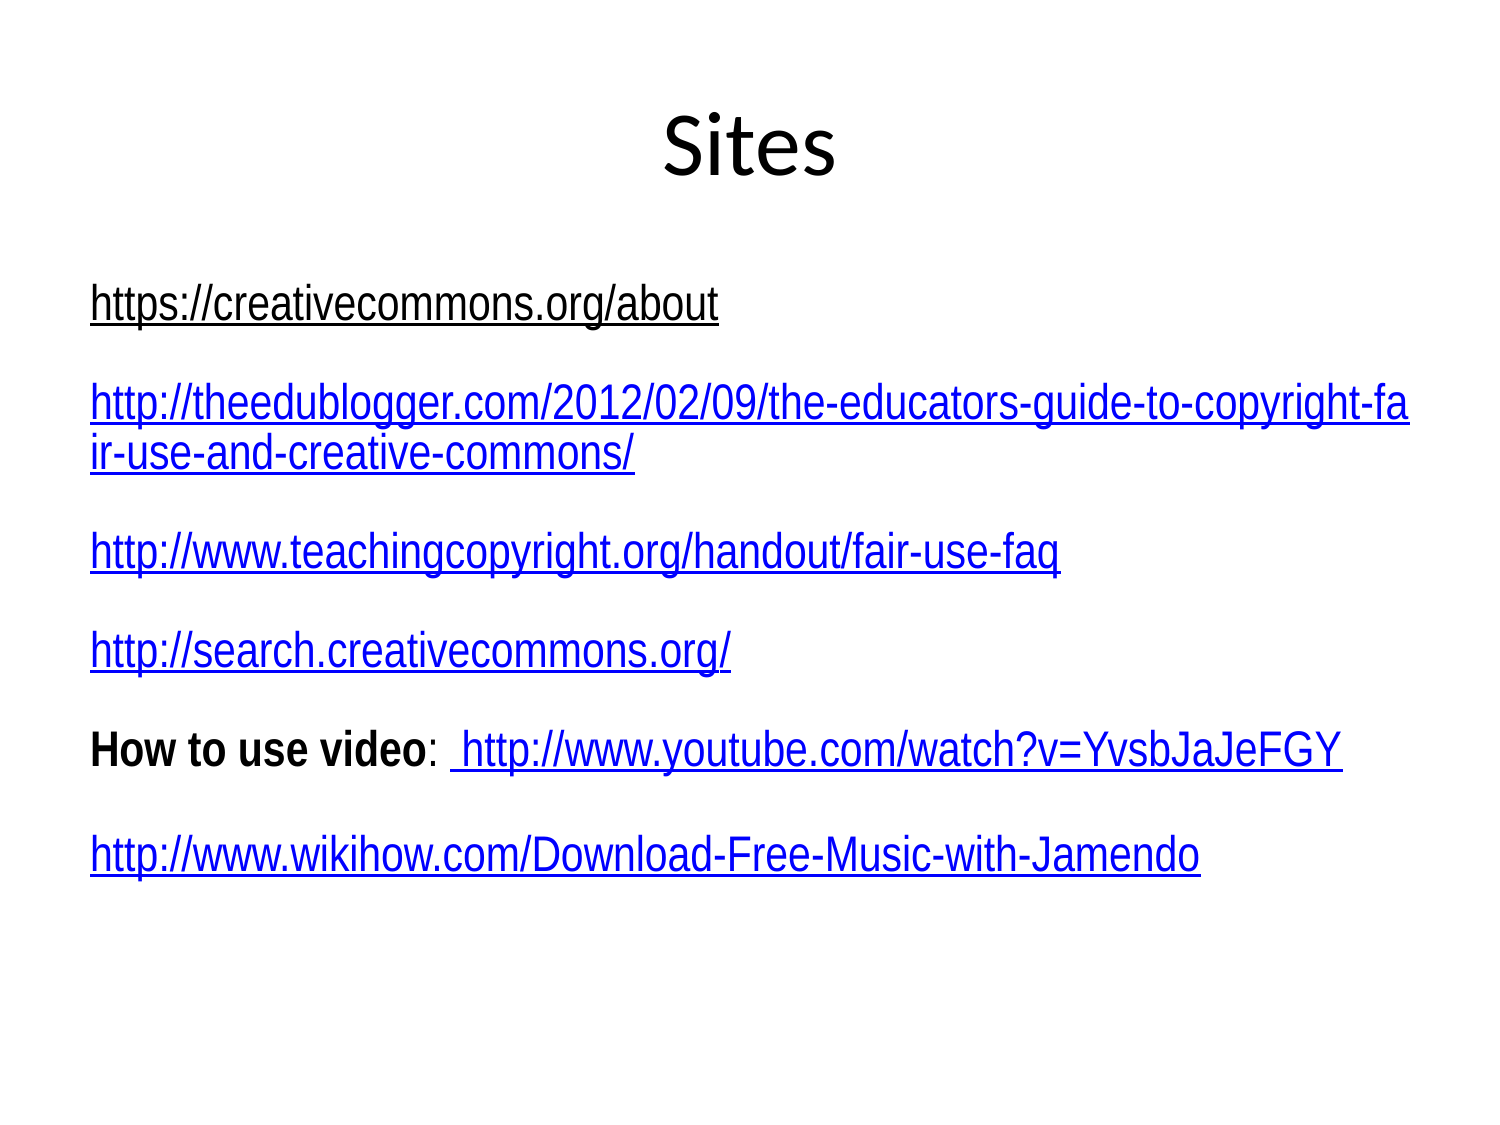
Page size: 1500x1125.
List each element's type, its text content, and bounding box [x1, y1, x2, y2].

title Sites [75, 45, 1425, 233]
list https://creativecommons.org/about http://theedublogger.com/2012/02/09/the-educators-guide-to-copyright-fair-use-and-creative-commons/ http://www.teachingcopyright.org/handout/fair-use-faq http://search.creativecommons.org/ How to use video: http://www.youtube.com/watch?v=YvsbJaJeFGY http://www.wikihow.com/Download-Free-Music-with-Jamendo [75, 262, 1425, 1005]
